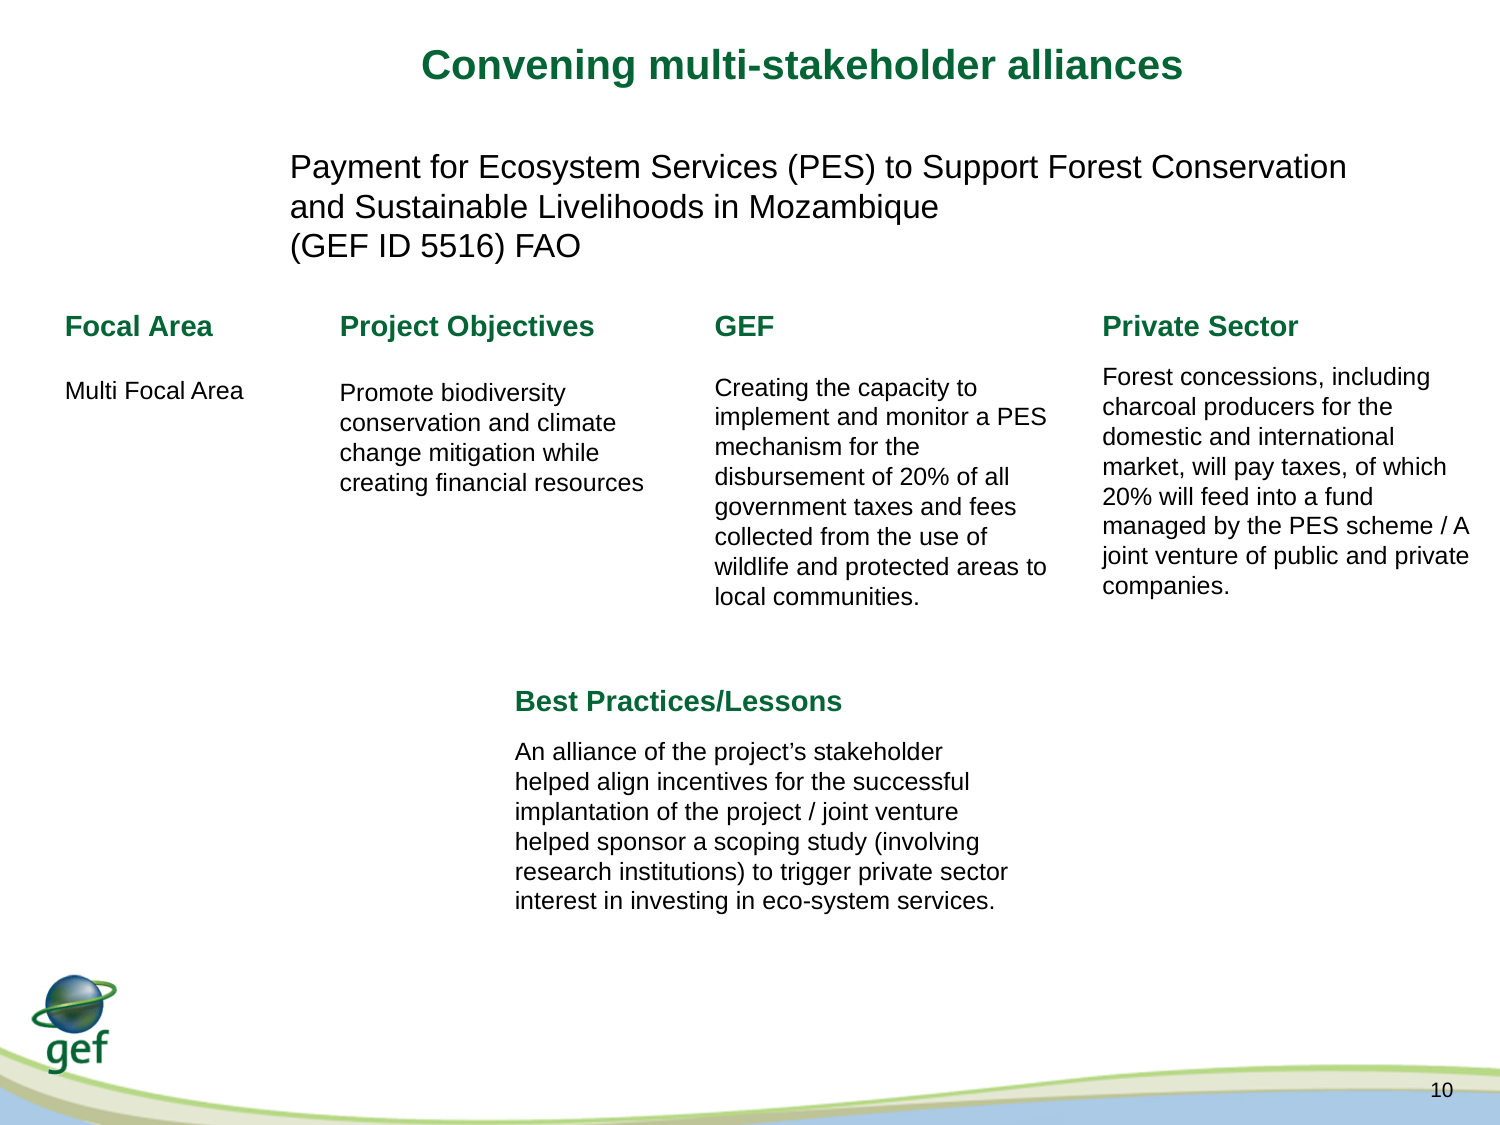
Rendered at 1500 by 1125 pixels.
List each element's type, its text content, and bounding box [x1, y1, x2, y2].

text_box Promote biodiversity conservation and climate change mitigation while creating financial resources [324, 368, 699, 504]
picture [0, 922, 1500, 1125]
title Convening multi-stakeholder alliances [287, 37, 1318, 88]
text_box Private Sector [1087, 299, 1325, 350]
text_box Forest concessions, including charcoal producers for the domestic and international market, will pay taxes, of which 20% will feed into a fund managed by the PES scheme / A joint venture of public and private companies. [1087, 353, 1488, 608]
text_box GEF [699, 299, 938, 350]
text_box Payment for Ecosystem Services (PES) to Support Forest Conservation and Sustainable Livelihoods in Mozambique (GEF ID 5516) FAO [275, 137, 1375, 272]
text_box Focal Area [49, 299, 288, 350]
text_box Creating the capacity to implement and monitor a PES mechanism for the disbursement of 20% of all government taxes and fees collected from the use of wildlife and protected areas to local communities. [699, 363, 1075, 618]
text_box An alliance of the project’s stakeholder helped align incentives for the successful implantation of the project / joint venture helped sponsor a scoping study (involving research institutions) to trigger private sector interest in investing in eco-system services. [499, 728, 1025, 923]
text_box Project Objectives [324, 299, 663, 350]
text_box Best Practices/Lessons [500, 674, 925, 725]
text_box Multi Focal Area [50, 367, 350, 412]
